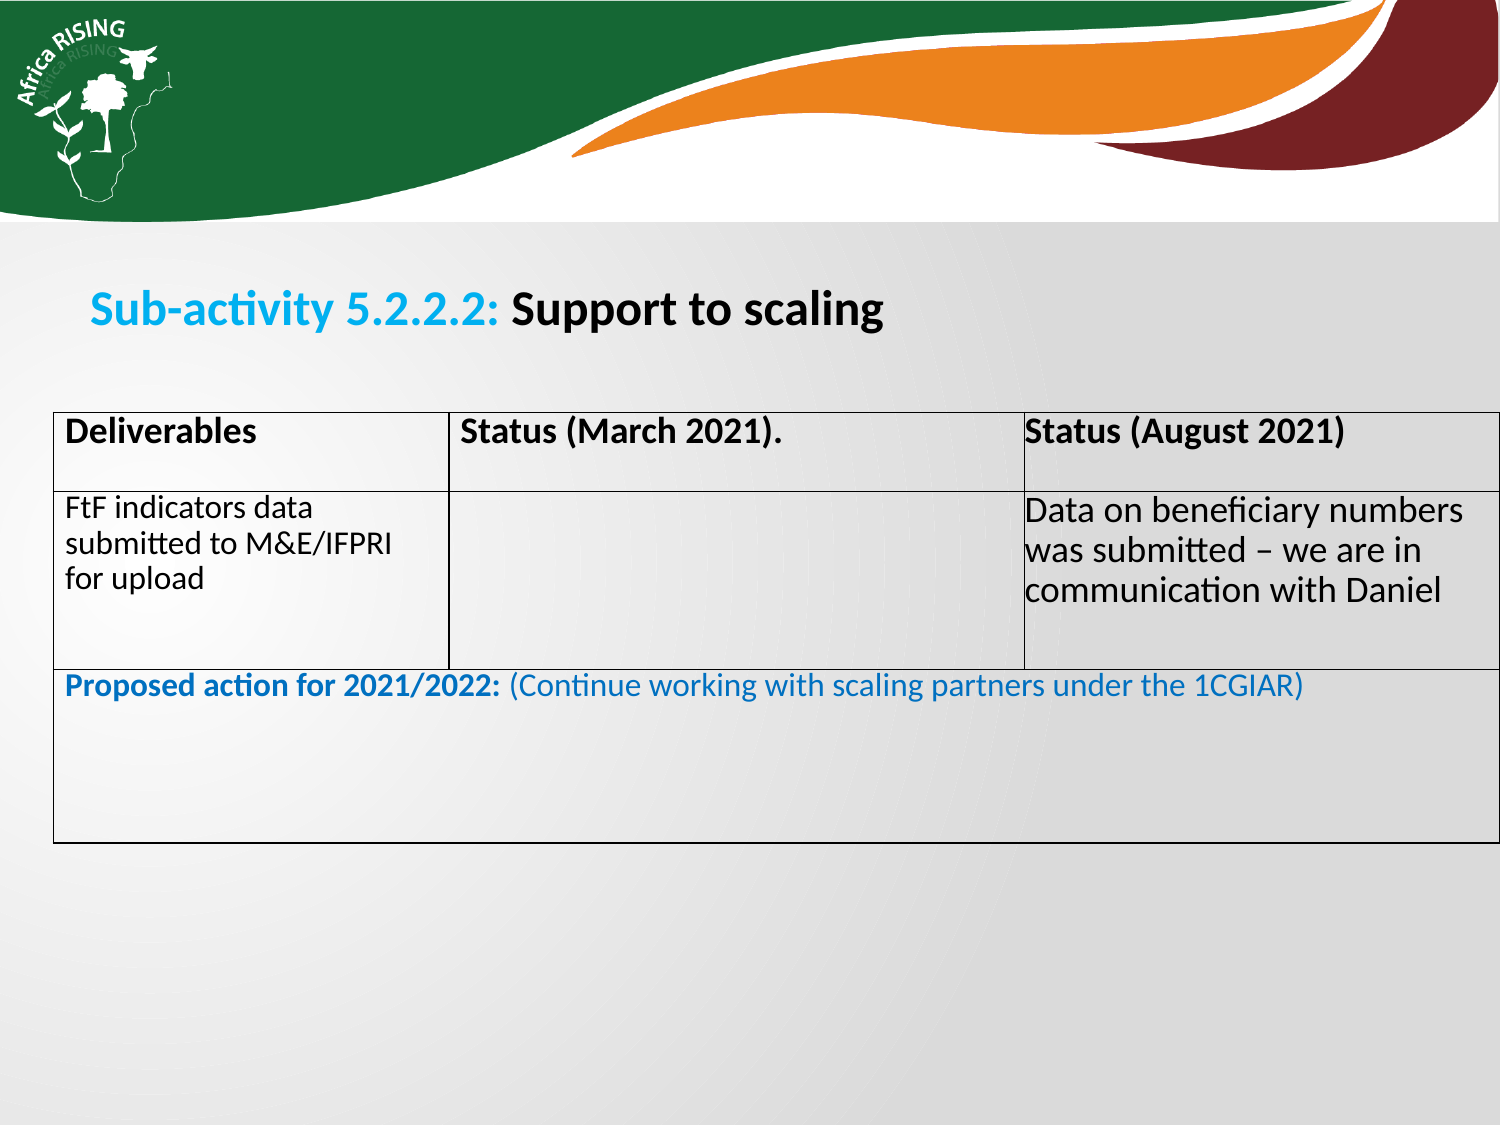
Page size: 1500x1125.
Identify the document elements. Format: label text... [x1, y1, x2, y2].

table_cell Proposed action for 2021/2022: (Continue working with scaling partners under the 1CGIAR) [54, 670, 1499, 842]
table_header Deliverables [54, 413, 448, 491]
table_cell [450, 492, 1024, 669]
table_cell FtF indicators data submitted to M&E/IFPRI for upload [54, 492, 448, 669]
text_box Sub-activity 5.2.2.2: Support to scaling [74, 268, 1382, 344]
table_header Status (March 2021). [450, 413, 1024, 491]
table_header Status (August 2021) [1025, 413, 1499, 491]
table_cell Data on beneficiary numbers was submitted – we are in communication with Daniel [1025, 492, 1499, 669]
picture [0, 0, 1499, 222]
